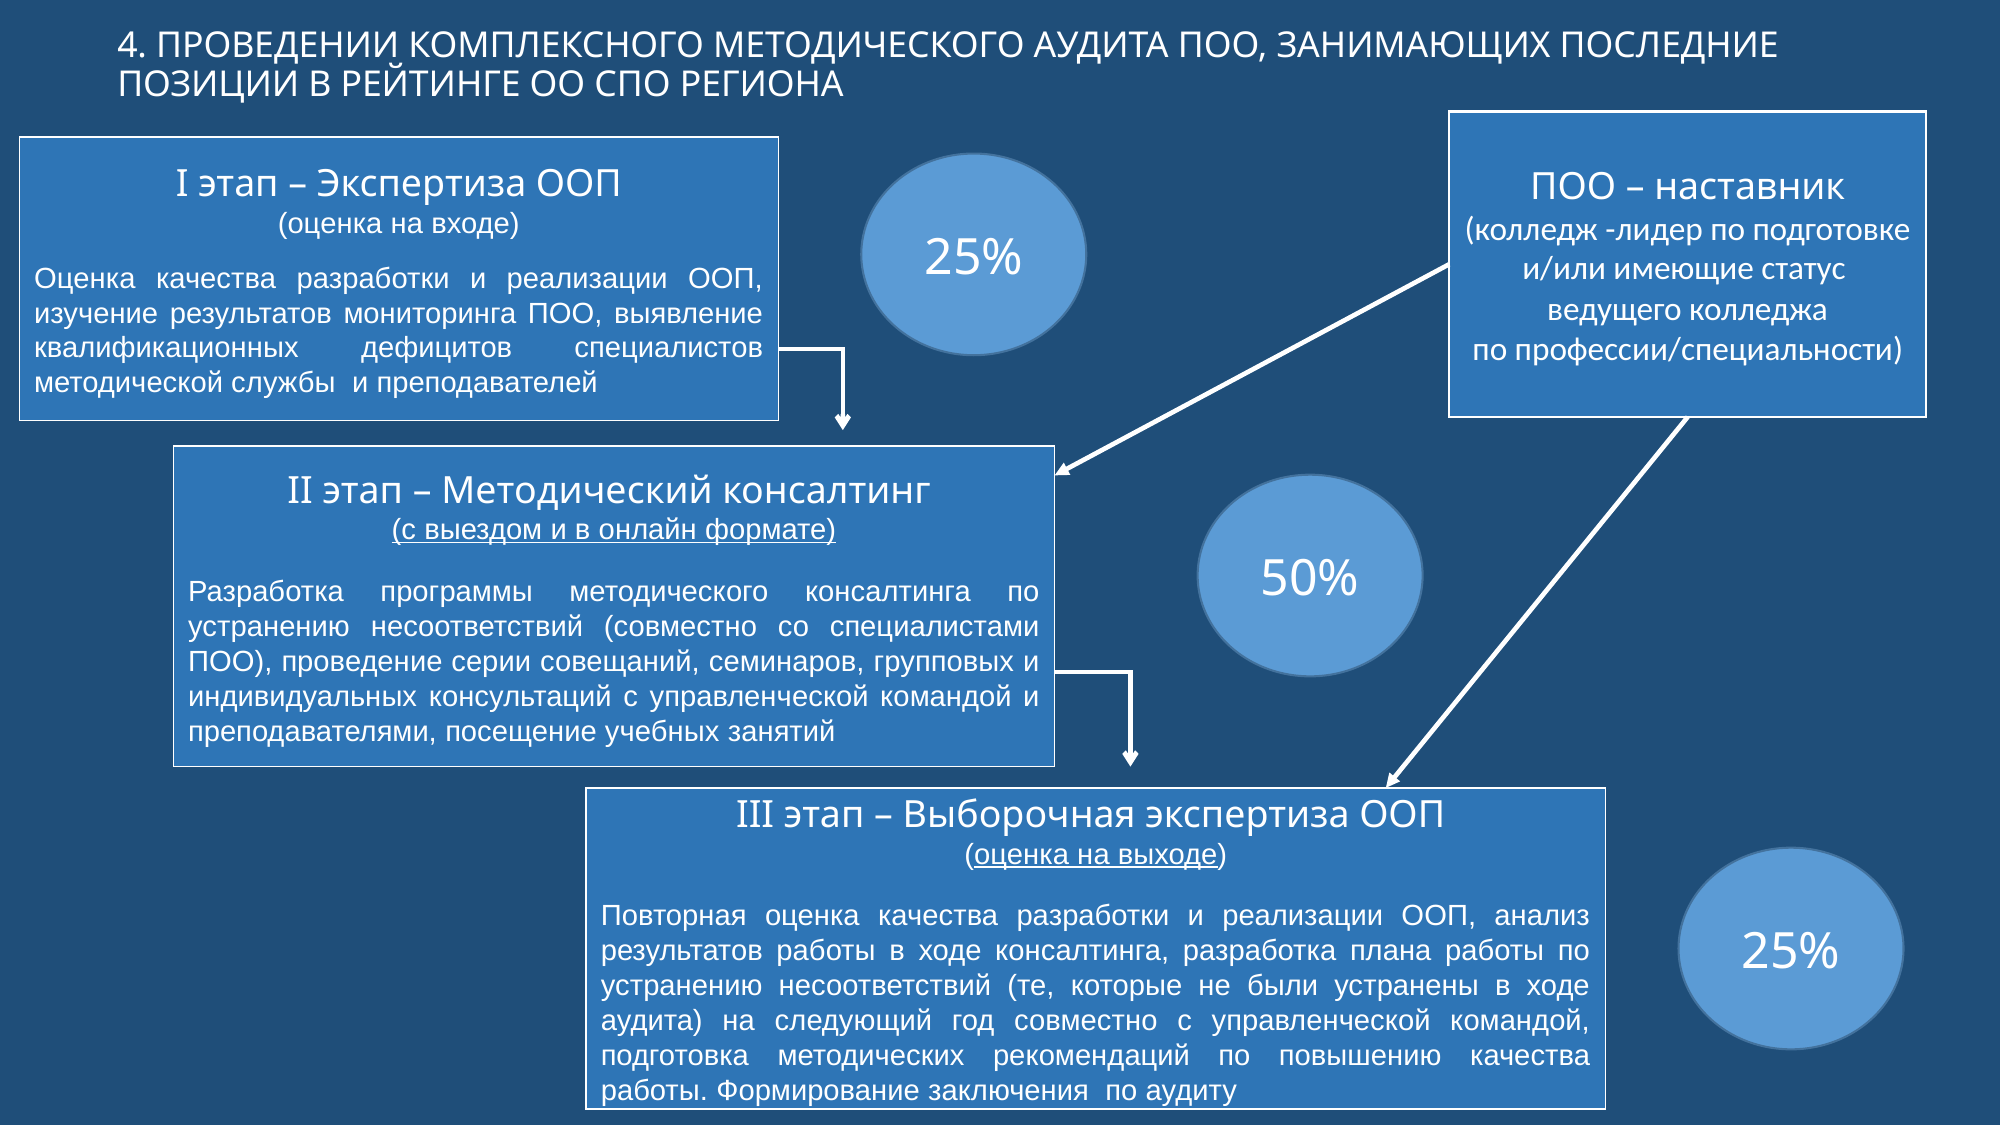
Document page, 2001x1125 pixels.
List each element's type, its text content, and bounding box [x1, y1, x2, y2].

text_box 50% [1196, 476, 1385, 678]
title 4. ПРОВЕДЕНИИ КОМПЛЕКСНОГО МЕТОДИЧЕСКОГО АУДИТА ПОО, ЗАНИМАЮЩИХ ПОСЛЕДНИЕ ПОЗИЦИИ В РЕЙТИНГЕ ОО СПО РЕГИОНА [102, 19, 1969, 112]
text_box II этап – Методический консалтинг (с выездом и в онлайн формате) Разработка программы методического консалтинга по устранению несоответствий (совместно со специалистами ПОО), проведение серии совещаний, семинаров, групповых и индивидуальных консультаций с управленческой командой и преподавателями, посещение учебных занятий [172, 445, 1056, 768]
text_box 25% [860, 152, 1088, 357]
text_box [726, 313, 889, 385]
text_box I этап – Экспертиза ООП (оценка на входе) Оценка качества разработки и реализации ООП, изучение результатов мониторинга ПОО, выявление квалификационных дефицитов специалистов методической службы и преподавателей [18, 136, 779, 421]
text_box 25% [1677, 846, 1905, 1051]
text_box ПОО – наставник (колледж -лидер по подготовке и/или имеющие статус ведущего колледжа по профессии/специальности) [1448, 110, 1927, 418]
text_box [988, 624, 1178, 720]
text_box III этап – Выборочная экспертиза ООП (оценка на выходе) Повторная оценка качества разработки и реализации ООП, анализ результатов работы в ходе консалтинга, разработка плана работы по устранению несоответствий (те, которые не были устранены в ходе аудита) на следующий год совместно с управленческой командой, подготовка методических рекомендаций по повышению качества работы. Формирование заключения по аудиту [585, 787, 1607, 1110]
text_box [1385, 416, 1688, 788]
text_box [1054, 264, 1450, 476]
